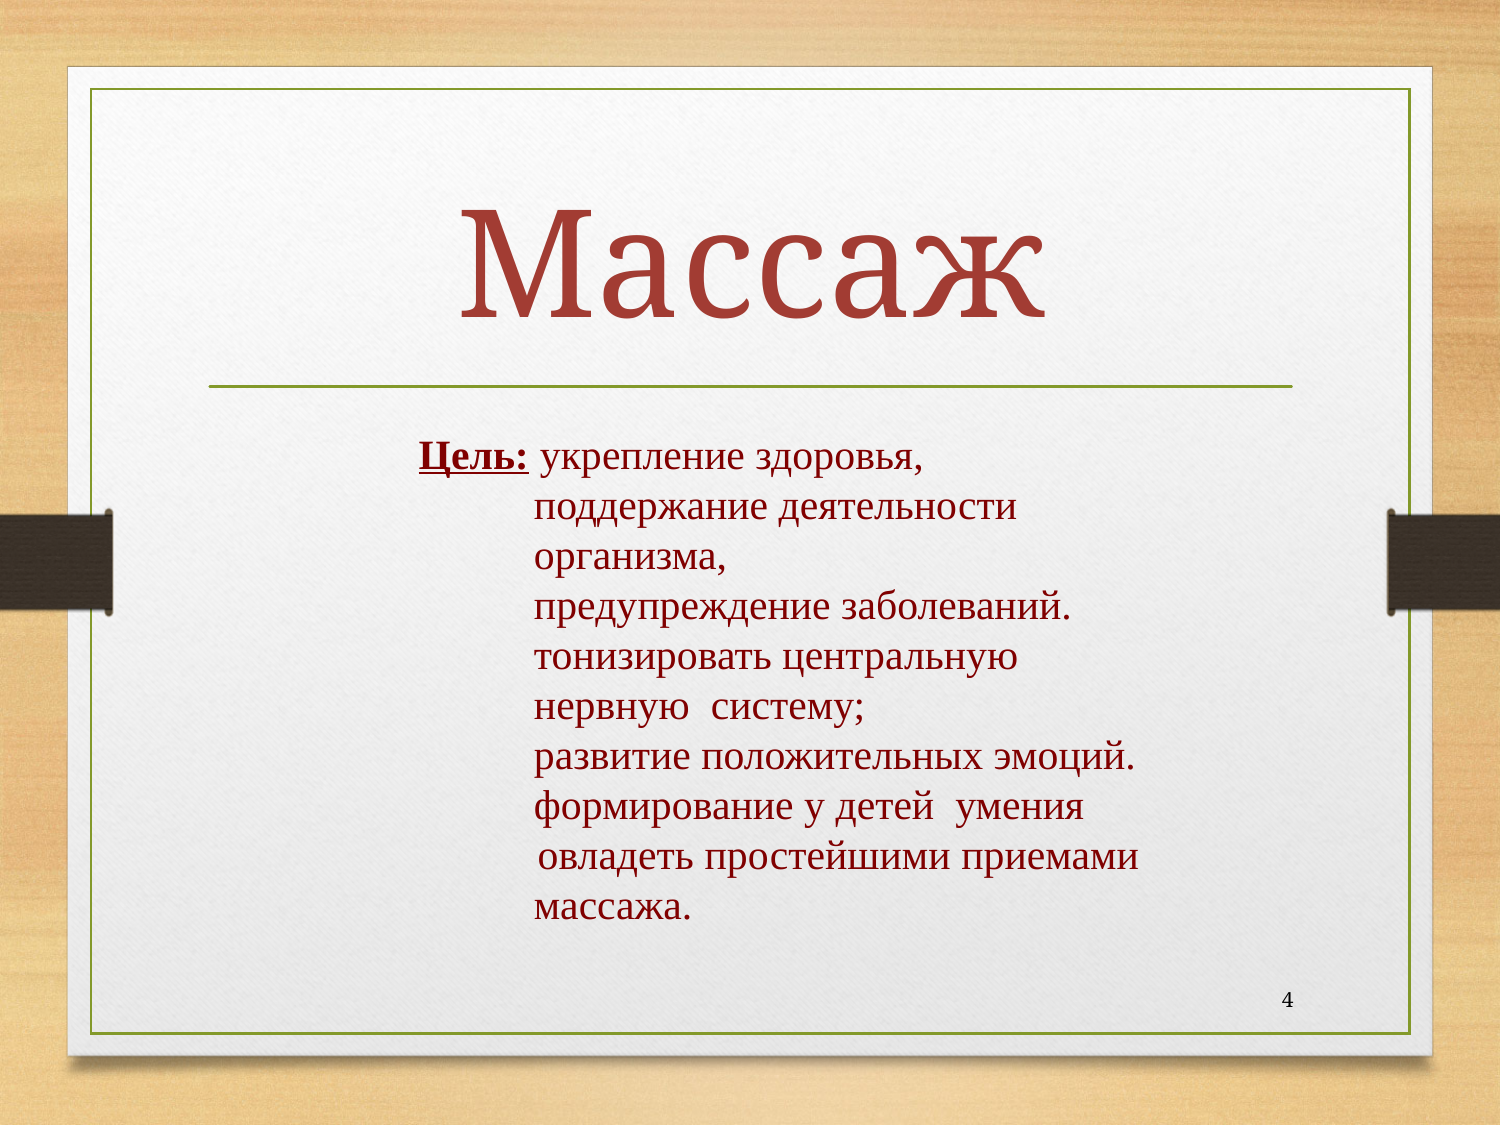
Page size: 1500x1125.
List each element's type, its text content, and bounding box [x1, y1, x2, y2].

text_box Цель: укрепление здоровья, поддержание деятельности организма, предупреждение заболеваний. тонизировать центральную нервную систему; развитие положительных эмоций. формирование у детей умения овладеть простейшими приемами массажа. [403, 420, 1154, 936]
slide_number 4 [1243, 977, 1309, 1024]
picture [0, 0, 1500, 1125]
title Массаж [193, 150, 1309, 365]
